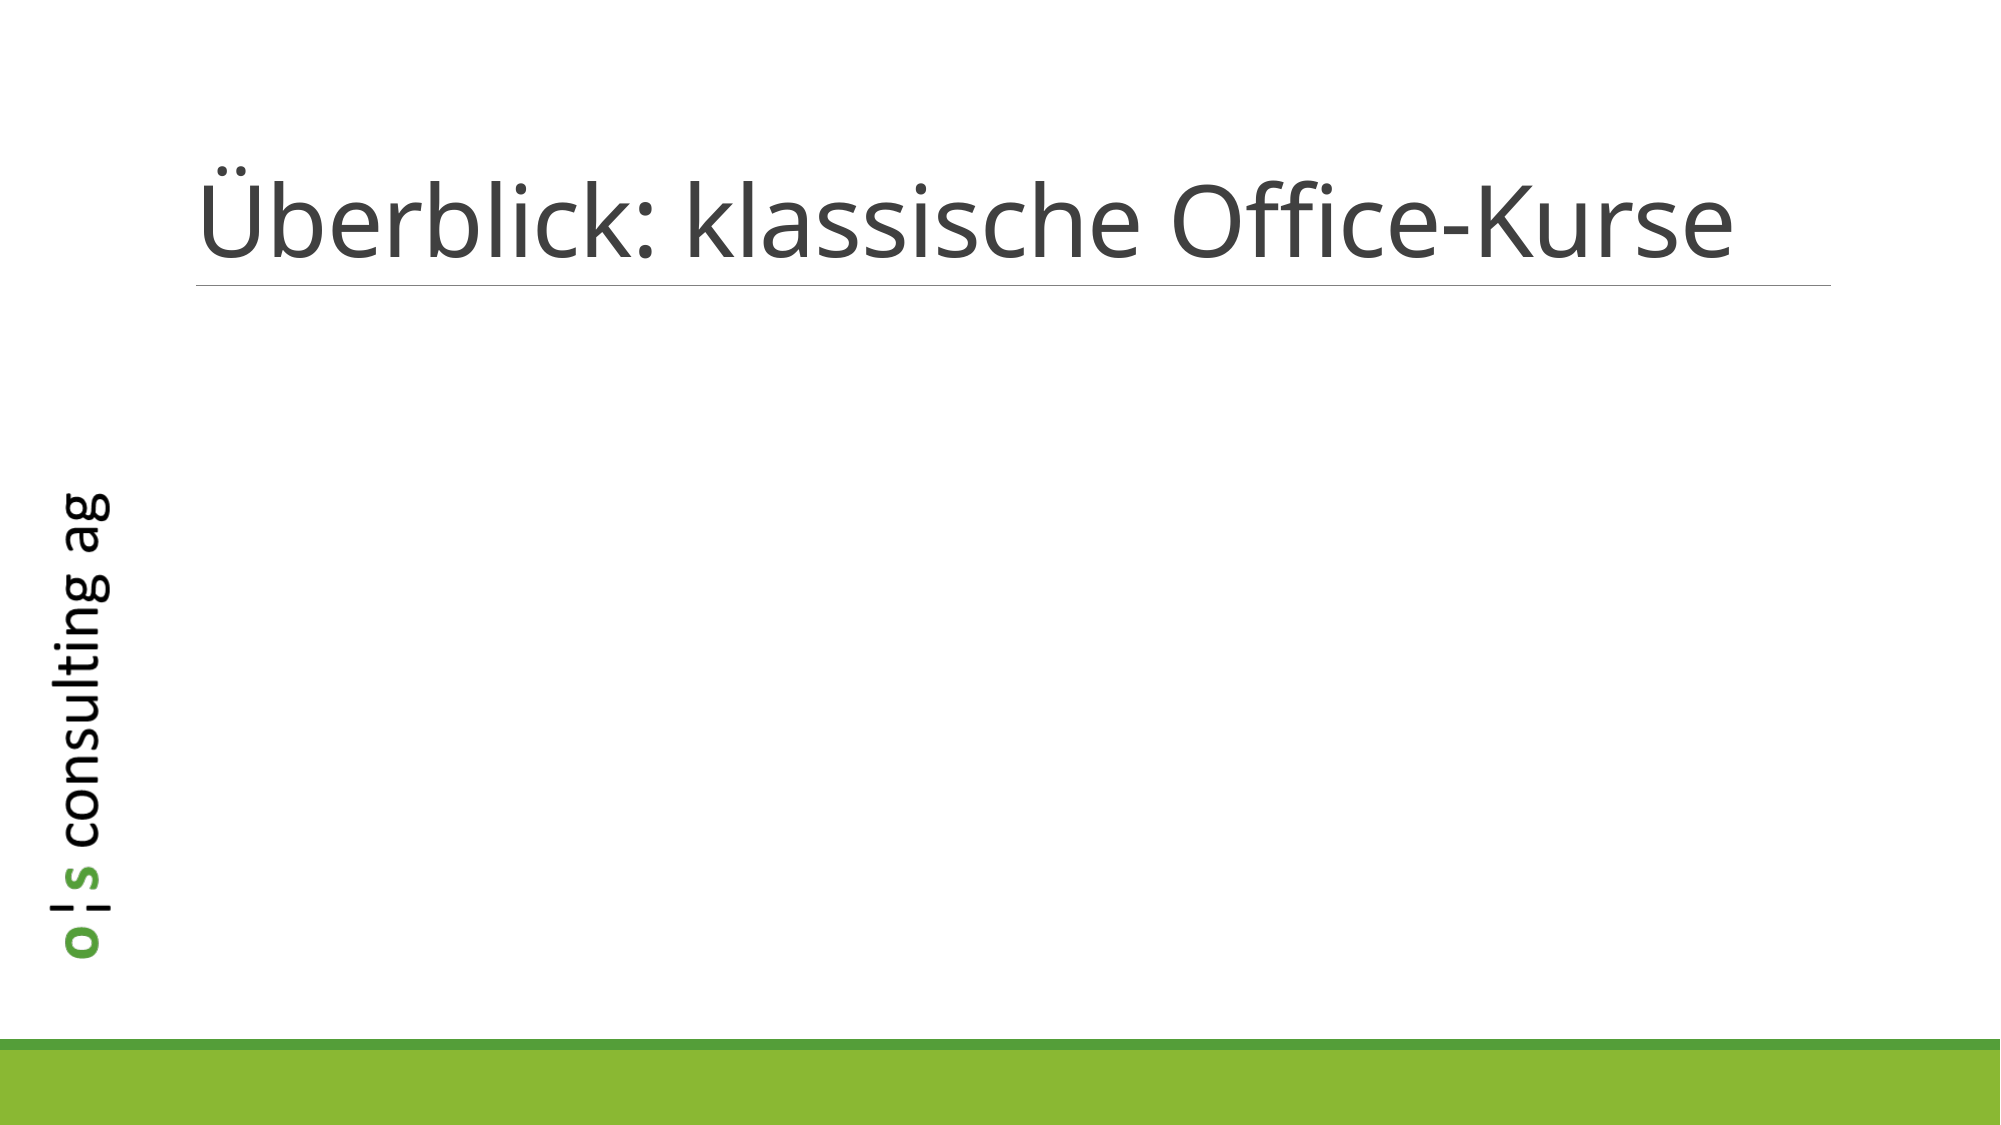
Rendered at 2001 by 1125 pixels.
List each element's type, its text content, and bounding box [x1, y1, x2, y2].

picture [15, 450, 157, 1001]
title Überblick: klassische Office-Kurse [180, 47, 1830, 285]
